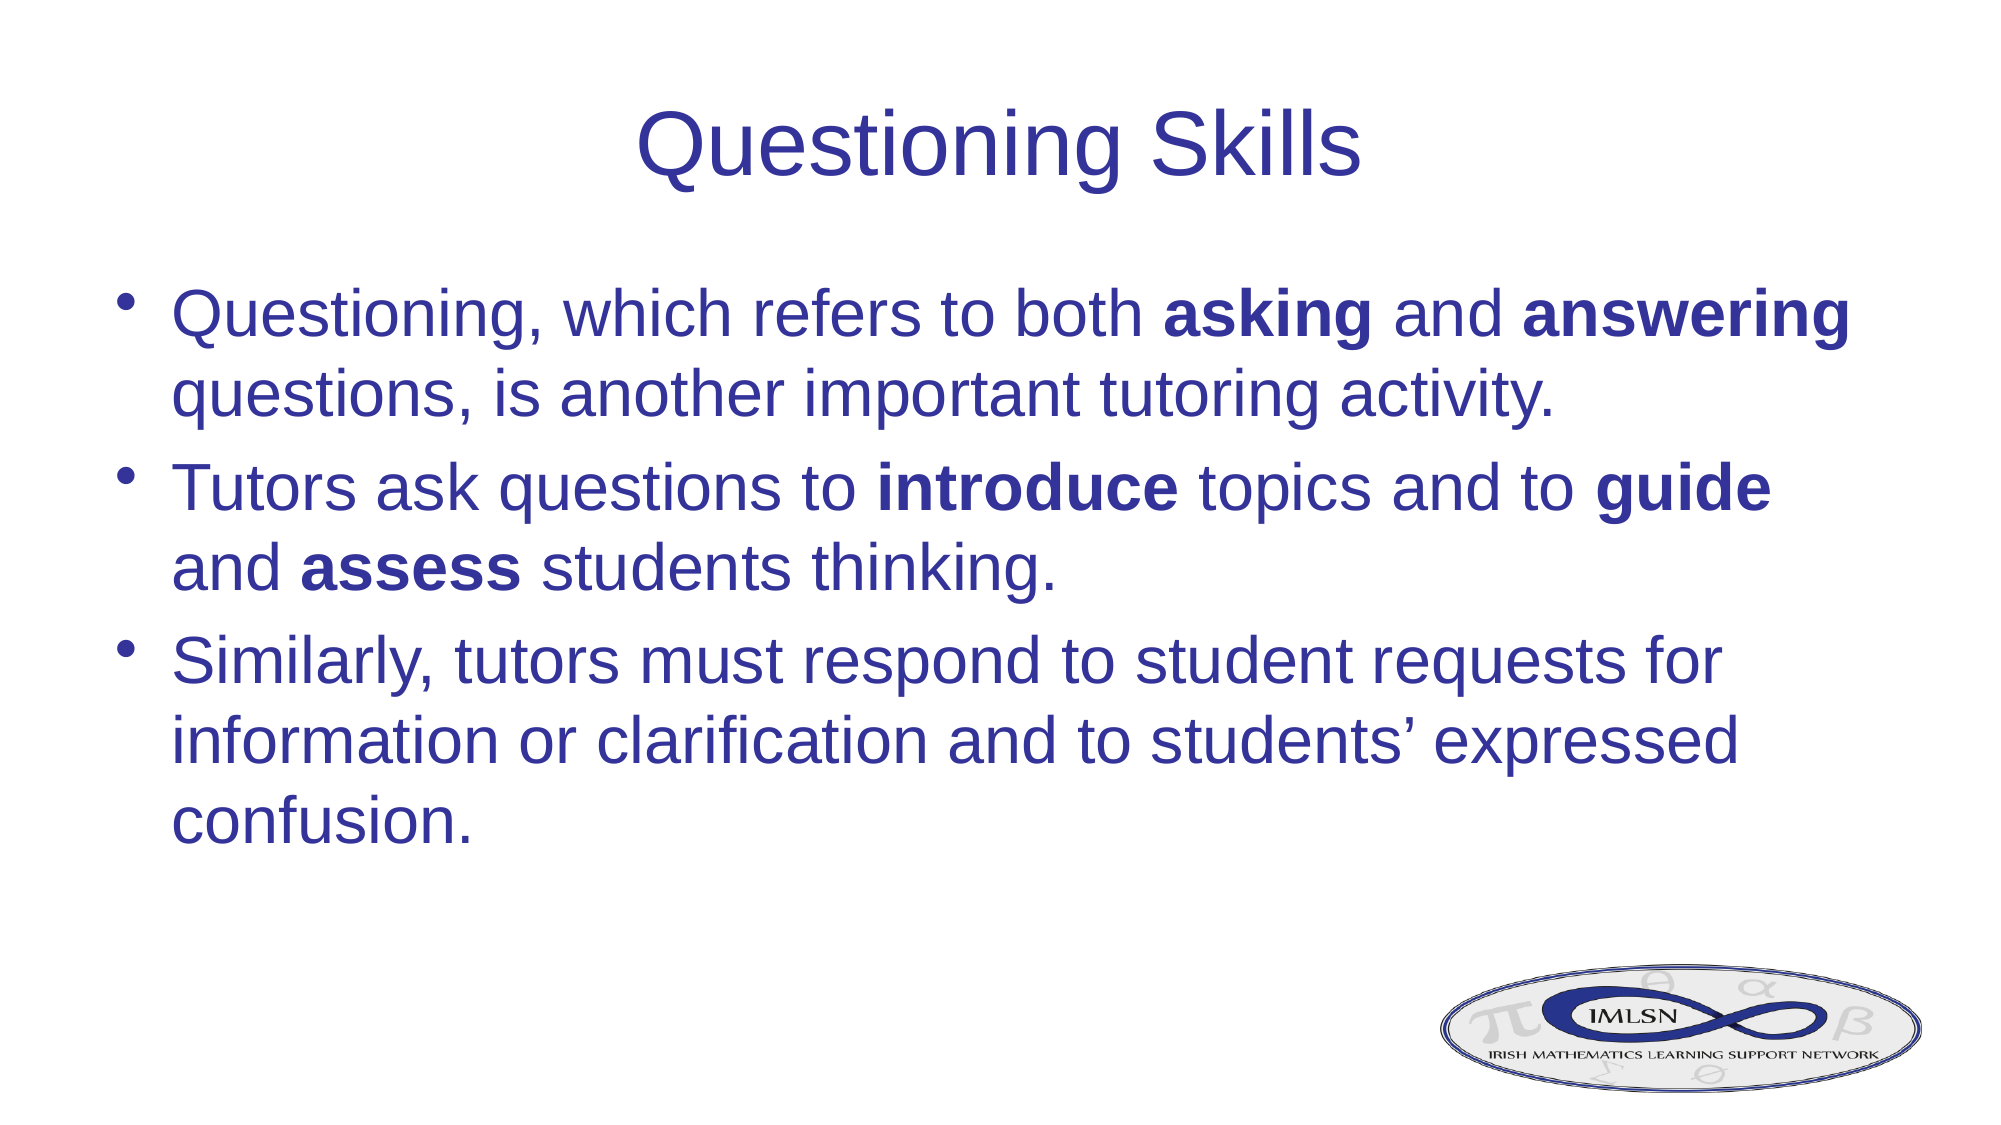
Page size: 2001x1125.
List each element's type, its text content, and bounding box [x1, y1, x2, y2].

title Questioning Skills [99, 45, 1900, 233]
picture [1440, 964, 1922, 1093]
list Questioning, which refers to both asking and answering questions, is another important tutoring activity. Tutors ask questions to introduce topics and to guide and assess students thinking. Similarly, tutors must respond to student requests for information or clarification and to students’ expressed confusion. [99, 262, 1900, 1005]
